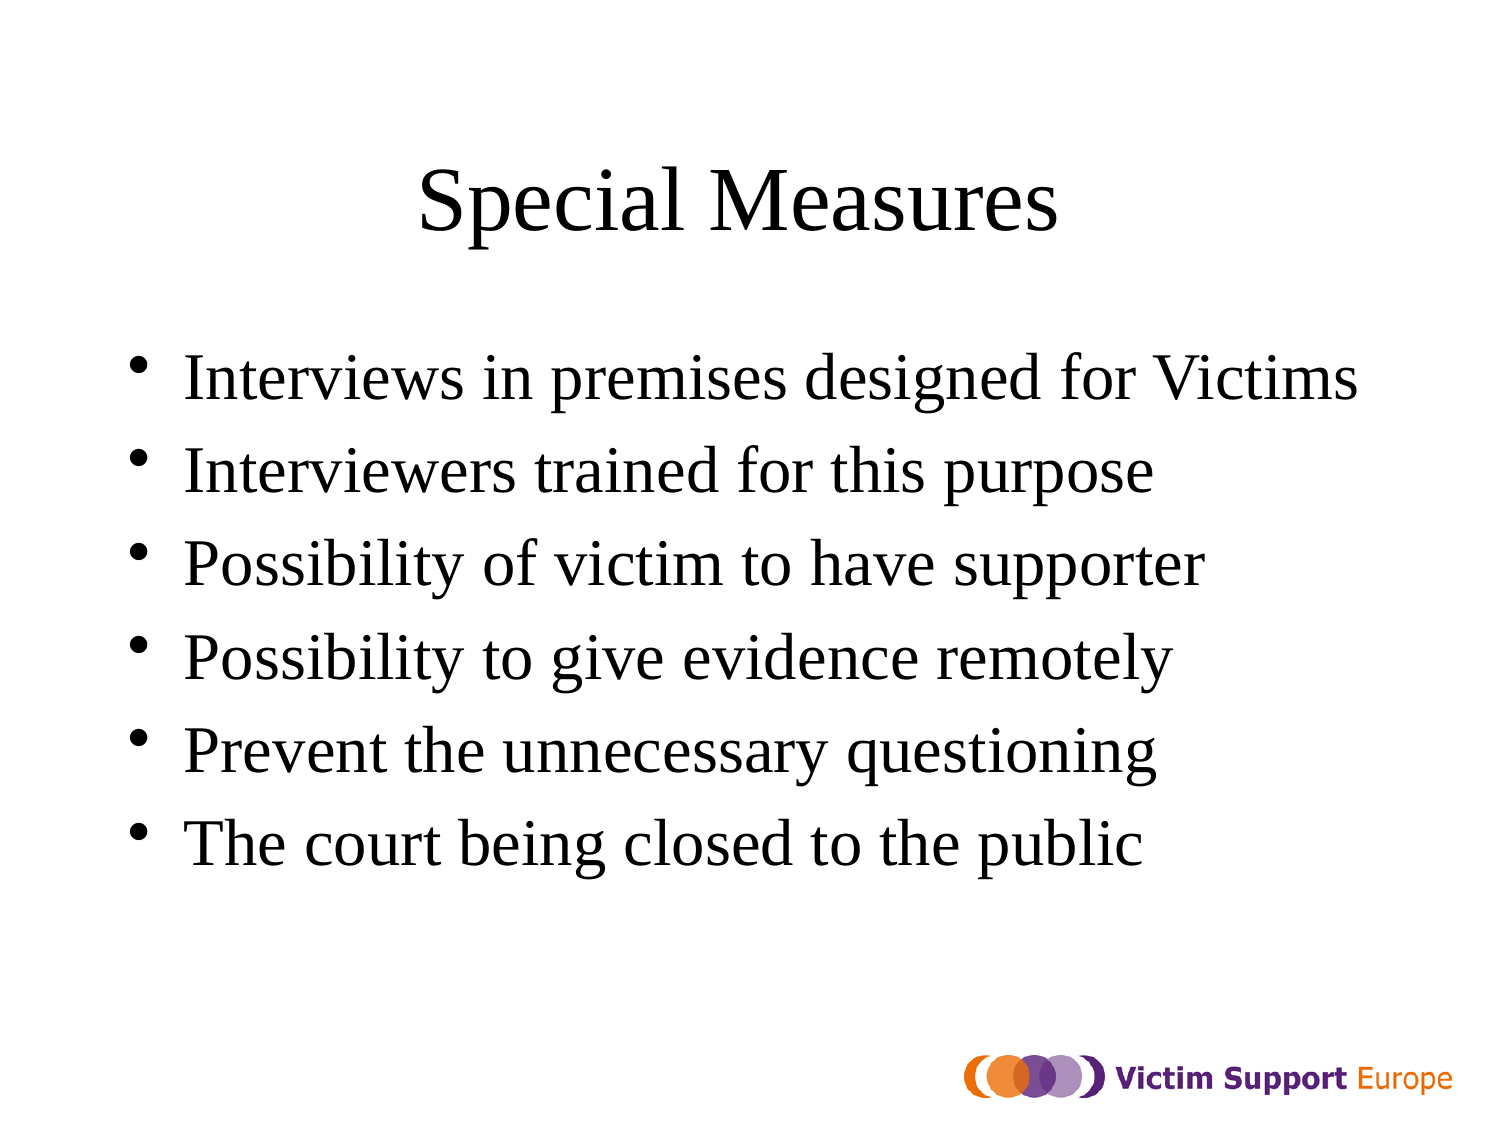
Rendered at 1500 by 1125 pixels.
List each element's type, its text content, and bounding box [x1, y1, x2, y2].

list Interviews in premises designed for Victims Interviewers trained for this purpose Possibility of victim to have supporter Possibility to give evidence remotely Prevent the unnecessary questioning The court being closed to the public [112, 324, 1388, 1001]
title Special Measures [112, 99, 1388, 288]
picture [915, 1027, 1500, 1125]
